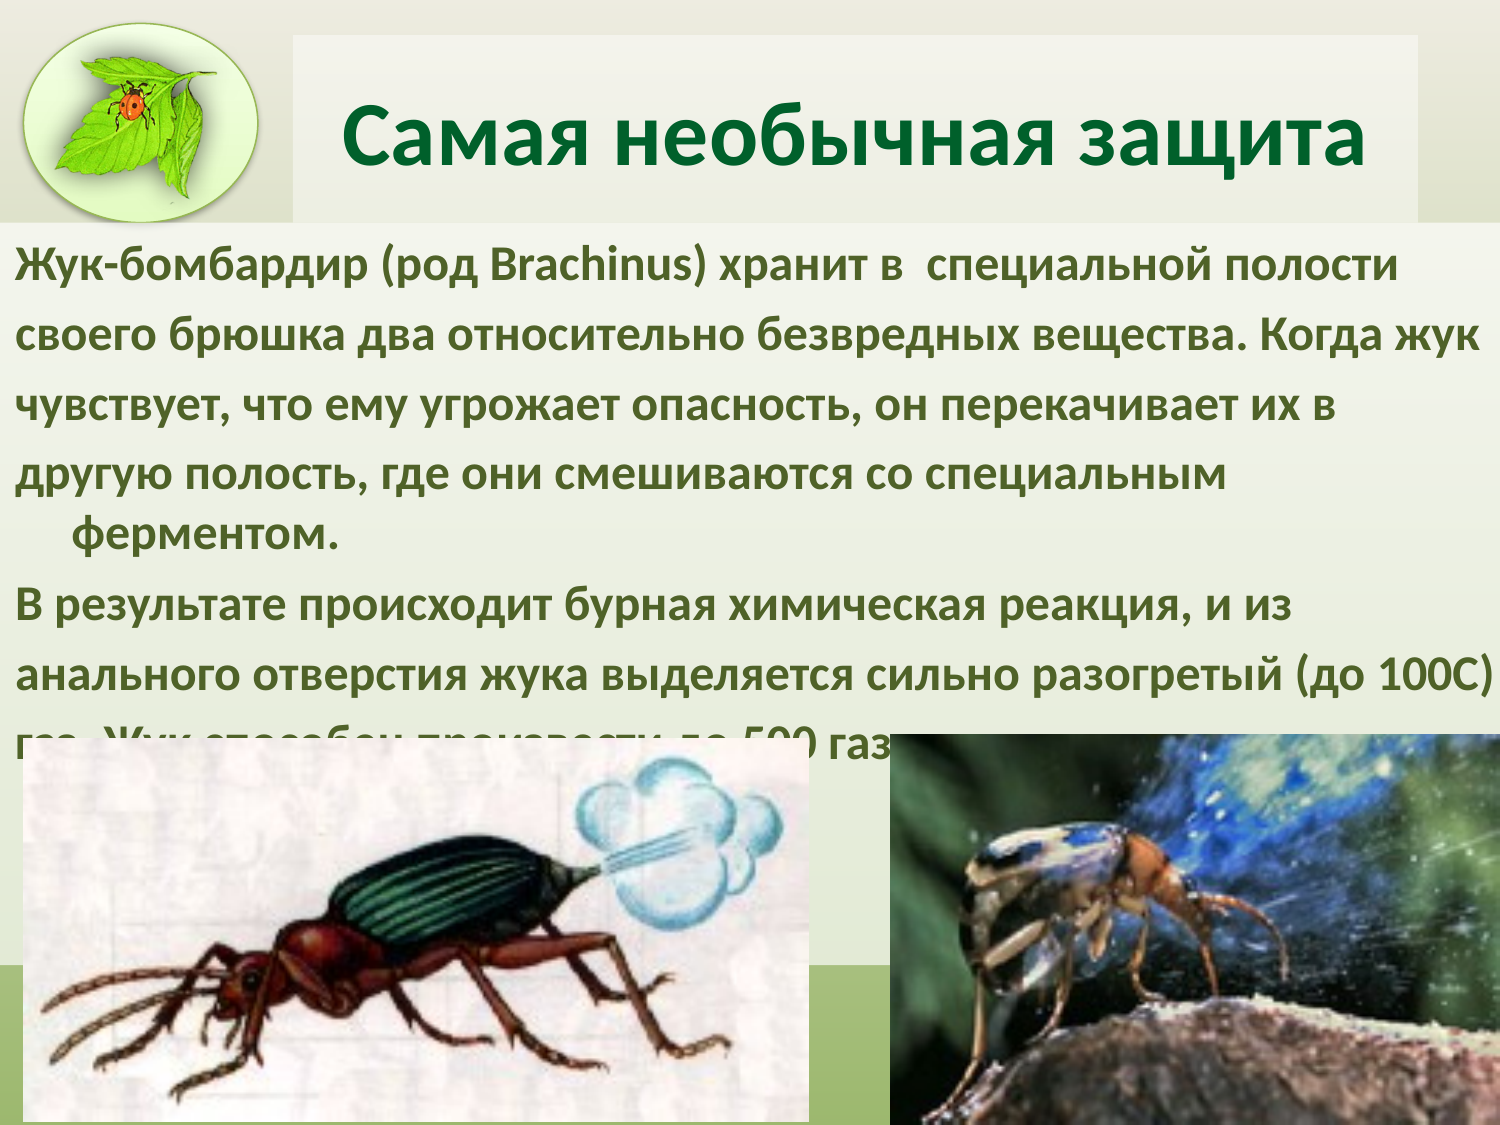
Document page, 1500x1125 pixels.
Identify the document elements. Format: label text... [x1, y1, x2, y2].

title Самая необычная защита [292, 35, 1418, 222]
list Жук-бомбардир (род Brachinus) хранит в специальной полости своего брюшка два относительно безвредных вещества. Когда жук чувствует, что ему угрожает опасность, он перекачивает их в другую полость, где они смешиваются со специальным ферментом. В результате происходит бурная химическая реакция, и из анального отверстия жука выделяется сильно разогретый (до 100С) газ. Жук способен произвести до 500 газовых залпов в секунду. [0, 222, 1500, 966]
picture [23, 738, 809, 1122]
picture [46, 35, 227, 211]
picture [890, 734, 1500, 1125]
